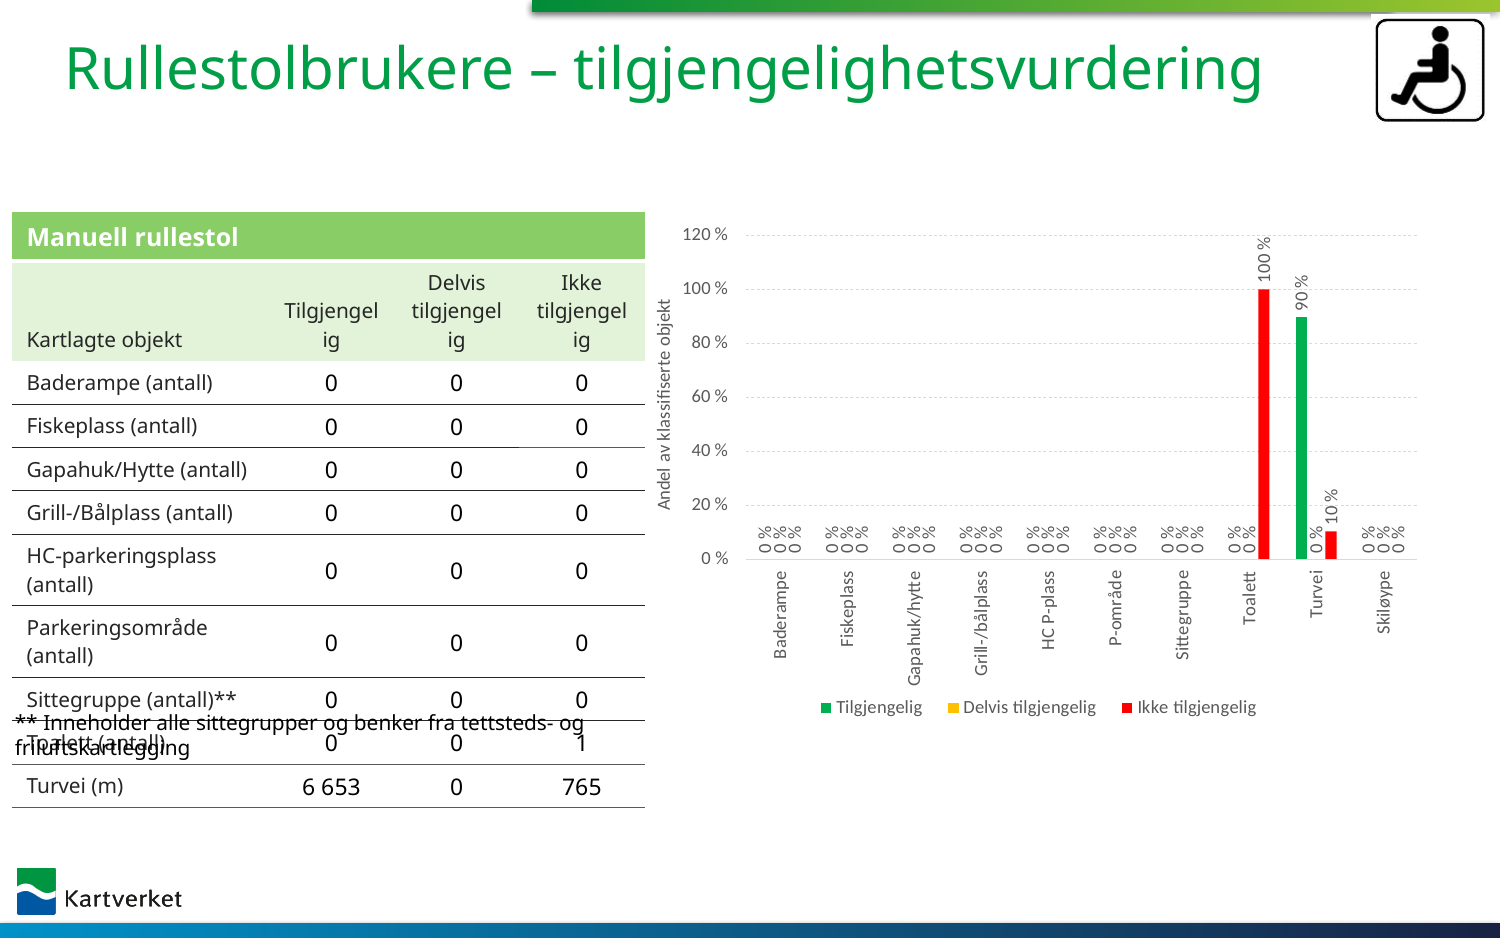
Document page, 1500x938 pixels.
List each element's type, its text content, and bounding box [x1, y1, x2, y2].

table_cell 0 [269, 448, 394, 490]
table_cell HC-parkeringsplass (antall) [12, 535, 269, 605]
table_cell 765 [519, 768, 645, 807]
table_cell Delvis tilgjengelig [394, 263, 519, 361]
table_cell 6 653 [269, 768, 394, 807]
table_cell Sittegruppe (antall)** [12, 678, 269, 702]
table_cell 0 [394, 491, 519, 534]
table_cell 0 [519, 448, 638, 490]
table_cell Turvei (m) [12, 768, 269, 807]
table_cell 0 [519, 606, 638, 677]
table_header Manuell rullestol [12, 212, 645, 259]
table_cell 0 [394, 361, 519, 404]
table_cell 0 [519, 491, 638, 534]
table_cell Ikke tilgjengelig [519, 263, 638, 361]
table_cell 0 [269, 535, 394, 605]
table_cell Tilgjengelig [269, 263, 394, 361]
table_cell Fiskeplass (antall) [12, 405, 269, 447]
picture [1371, 13, 1491, 127]
table_cell 0 [394, 678, 519, 702]
table_cell 0 [269, 606, 394, 677]
table_cell Baderampe (antall) [12, 361, 269, 404]
text_box Rullestolbrukere – tilgjengelighetsvurdering [49, 12, 1372, 109]
table_cell 0 [269, 491, 394, 534]
table_cell 0 [394, 768, 519, 807]
table_cell Grill-/Bålplass (antall) [12, 491, 269, 534]
table_cell 0 [519, 678, 638, 702]
table_cell 0 [269, 678, 394, 702]
table_cell 0 [519, 361, 638, 404]
table_cell 0 [269, 405, 394, 447]
table_cell Kartlagte objekt [12, 263, 269, 361]
text_box ** Inneholder alle sittegrupper og benker fra tettsteds- og friluftskartlegging [0, 702, 745, 768]
table_cell 0 [269, 361, 394, 404]
table_cell 0 [394, 606, 519, 677]
table_cell 0 [394, 535, 519, 605]
table_cell 0 [519, 535, 638, 605]
table_cell 0 [394, 405, 519, 447]
table_cell Gapahuk/Hytte (antall) [12, 448, 269, 490]
table_cell 0 [519, 405, 638, 447]
picture [643, 218, 1427, 728]
table_cell 0 [394, 448, 519, 490]
table_cell Parkeringsområde (antall) [12, 606, 269, 677]
